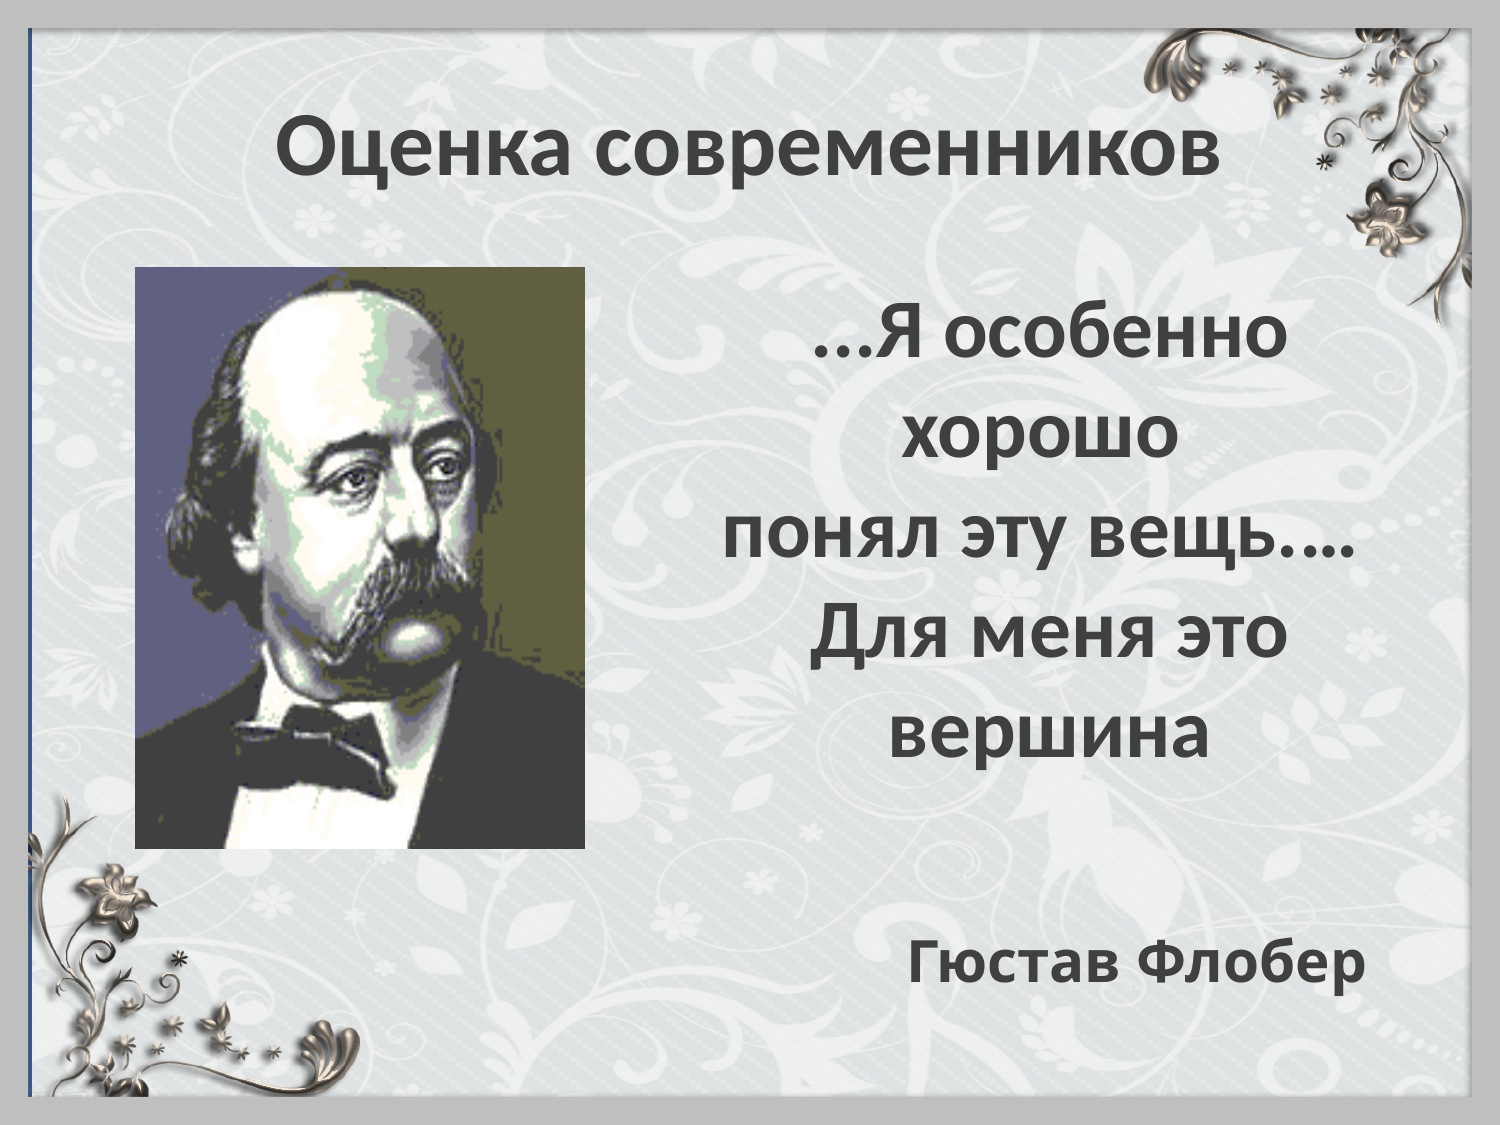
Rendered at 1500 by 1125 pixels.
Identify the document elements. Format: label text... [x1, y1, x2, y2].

text_box Гюстав Флобер [891, 916, 1382, 1002]
text_box ...Я особенно хорошо понял эту вещь.… Для меня это вершина [674, 267, 1425, 782]
title Оценка современников [75, 45, 1425, 233]
picture [135, 266, 585, 850]
